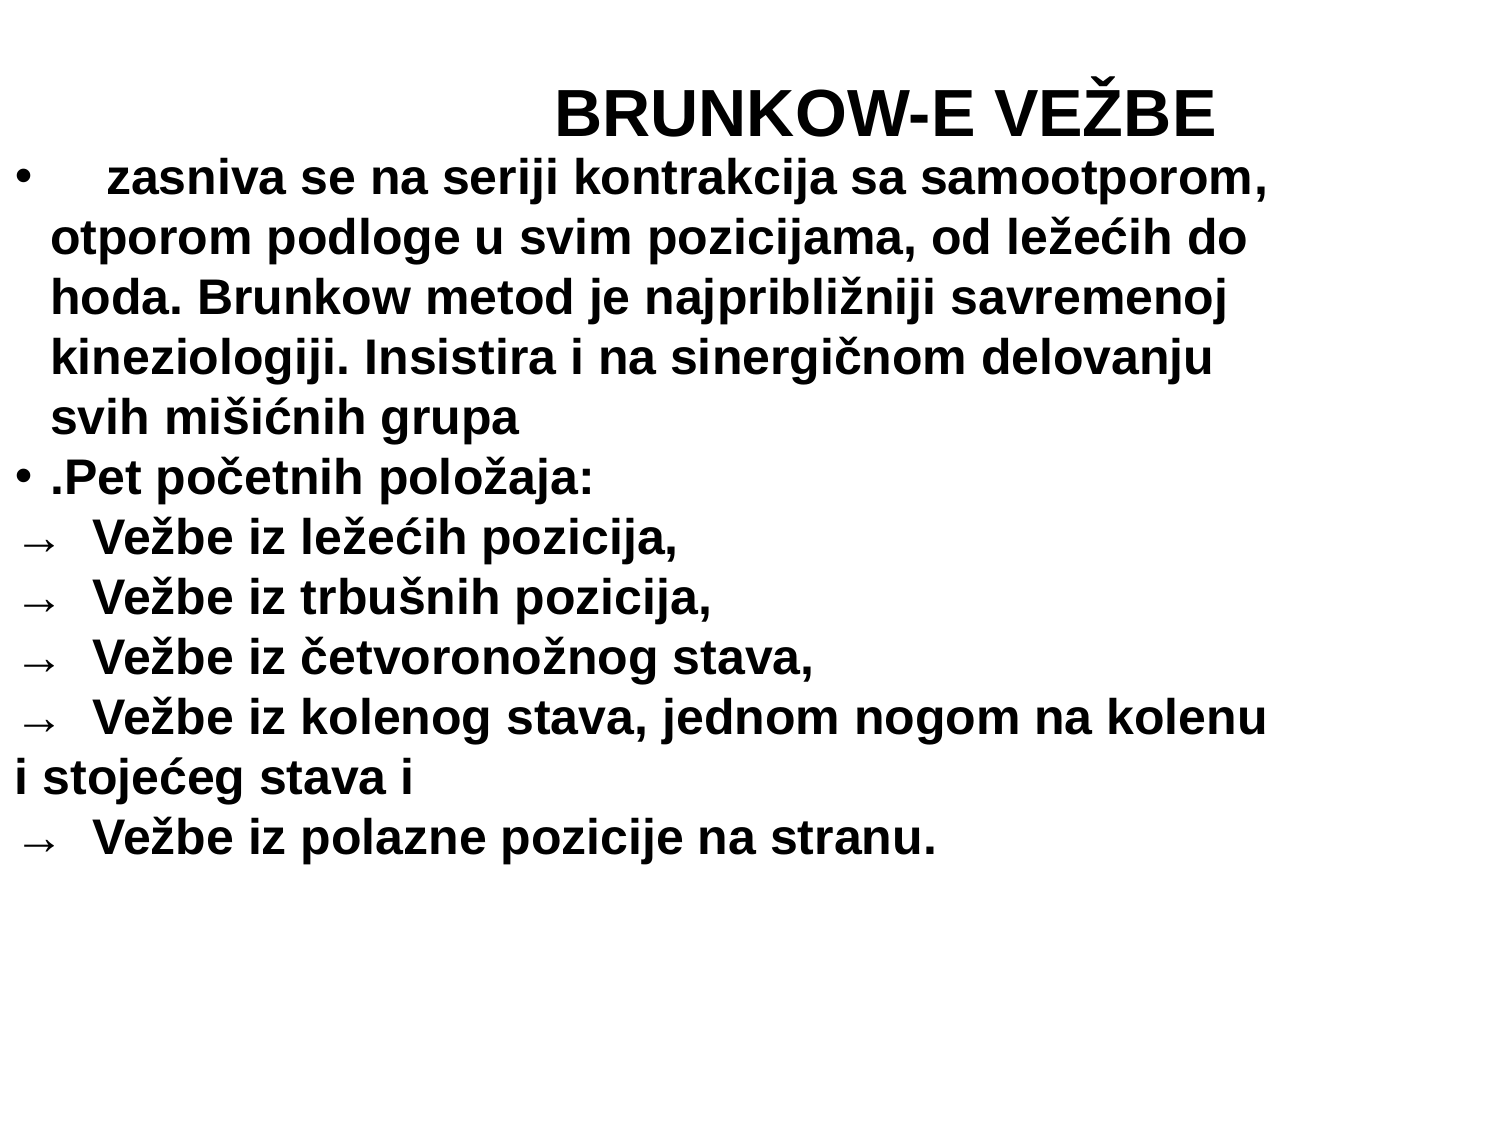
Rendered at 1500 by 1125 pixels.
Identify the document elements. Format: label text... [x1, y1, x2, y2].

text_box zasniva se na seriji kontrakcija sa samootporom, otporom podloge u svim pozicijama, od ležećih do hoda. Brunkow metod je najpribližniji savremenoj kineziologiji. Insistira i na sinergičnom delovanju svih mišićnih grupa .Pet početnih položaja: → Vežbe iz ležećih pozicija, → Vežbe iz trbušnih pozicija, → Vežbe iz četvoronožnog stava, → Vežbe iz kolenog stava, jednom nogom na kolenu i stojećeg stava i → Vežbe iz polazne pozicije na stranu. [0, 137, 1300, 913]
text_box BRUNKOW-E VEŽBE [162, 62, 1313, 158]
